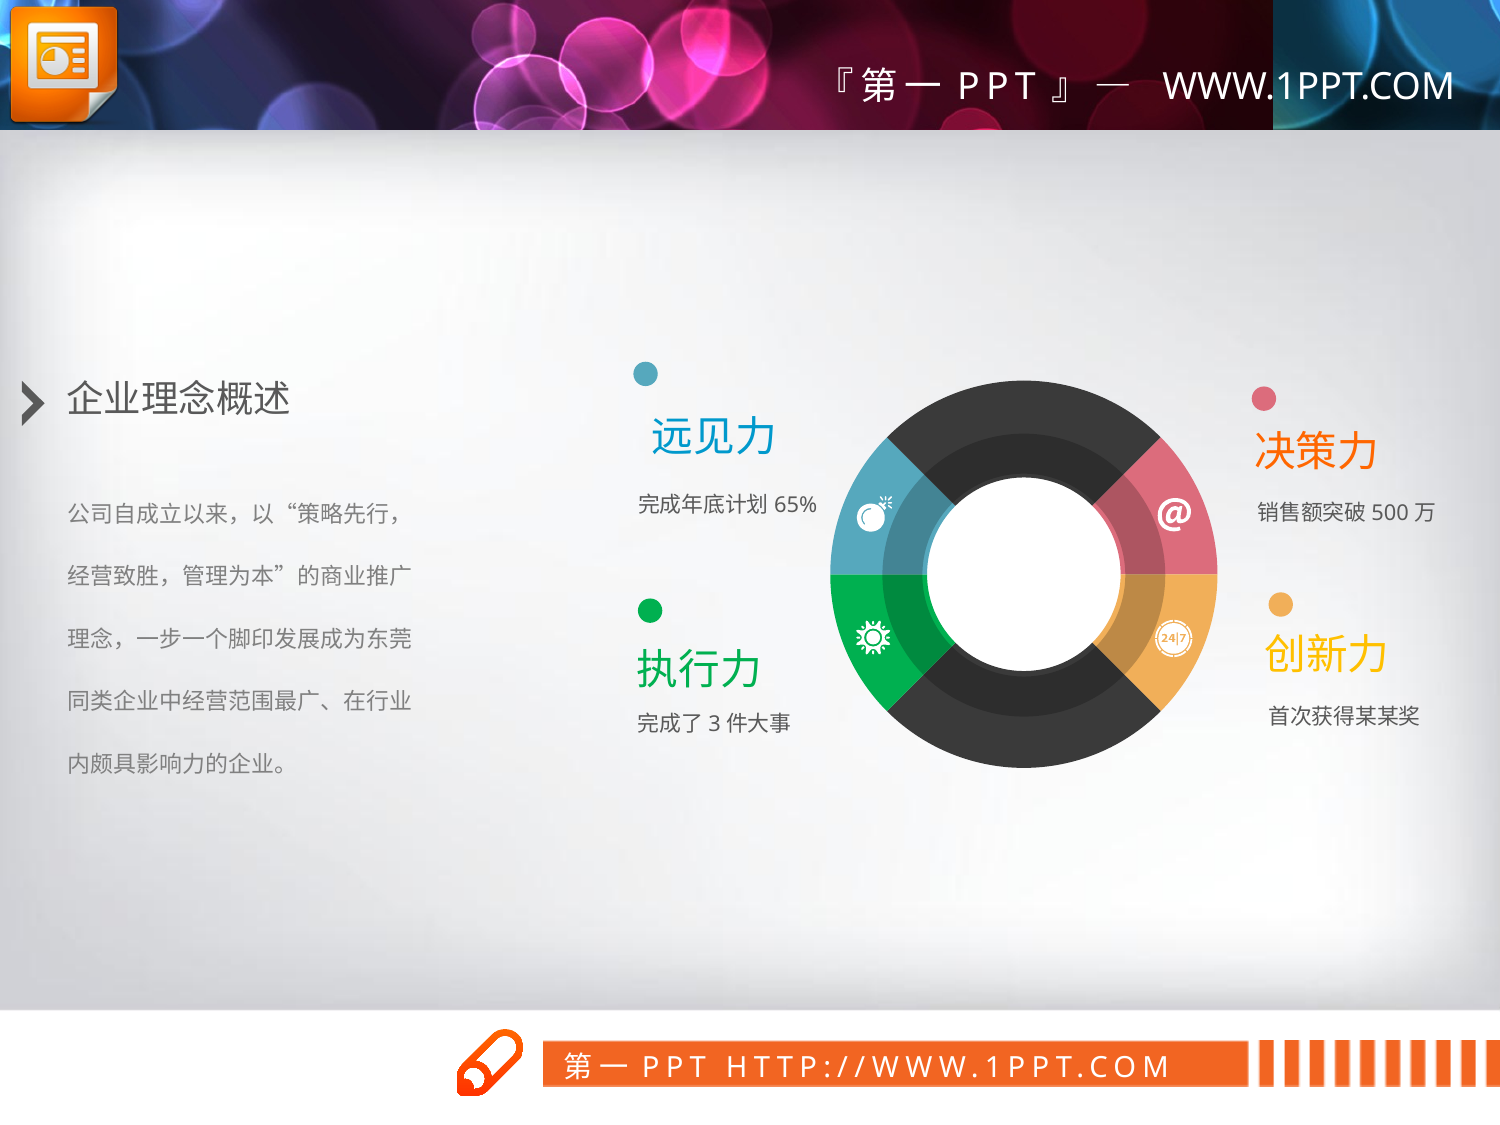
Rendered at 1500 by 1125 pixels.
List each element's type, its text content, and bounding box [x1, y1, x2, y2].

picture [0, 0, 1500, 1012]
text_box [633, 361, 658, 387]
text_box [1239, 417, 1475, 536]
text_box [637, 598, 663, 623]
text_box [1249, 619, 1488, 740]
text_box [1251, 386, 1277, 411]
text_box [592, 634, 837, 746]
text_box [611, 402, 892, 528]
text_box [1268, 592, 1293, 617]
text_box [821, 372, 1226, 777]
text_box [21, 380, 45, 426]
text_box 企业理念概述 [51, 367, 436, 428]
text_box 公司自成立以来，以“策略先行，经营致胜，管理为本”的商业推广理念，一步一个脚印发展成为东莞同类企业中经营范围最广、在行业内颇具影响力的企业。 [53, 456, 450, 784]
picture [543, 1040, 1500, 1087]
